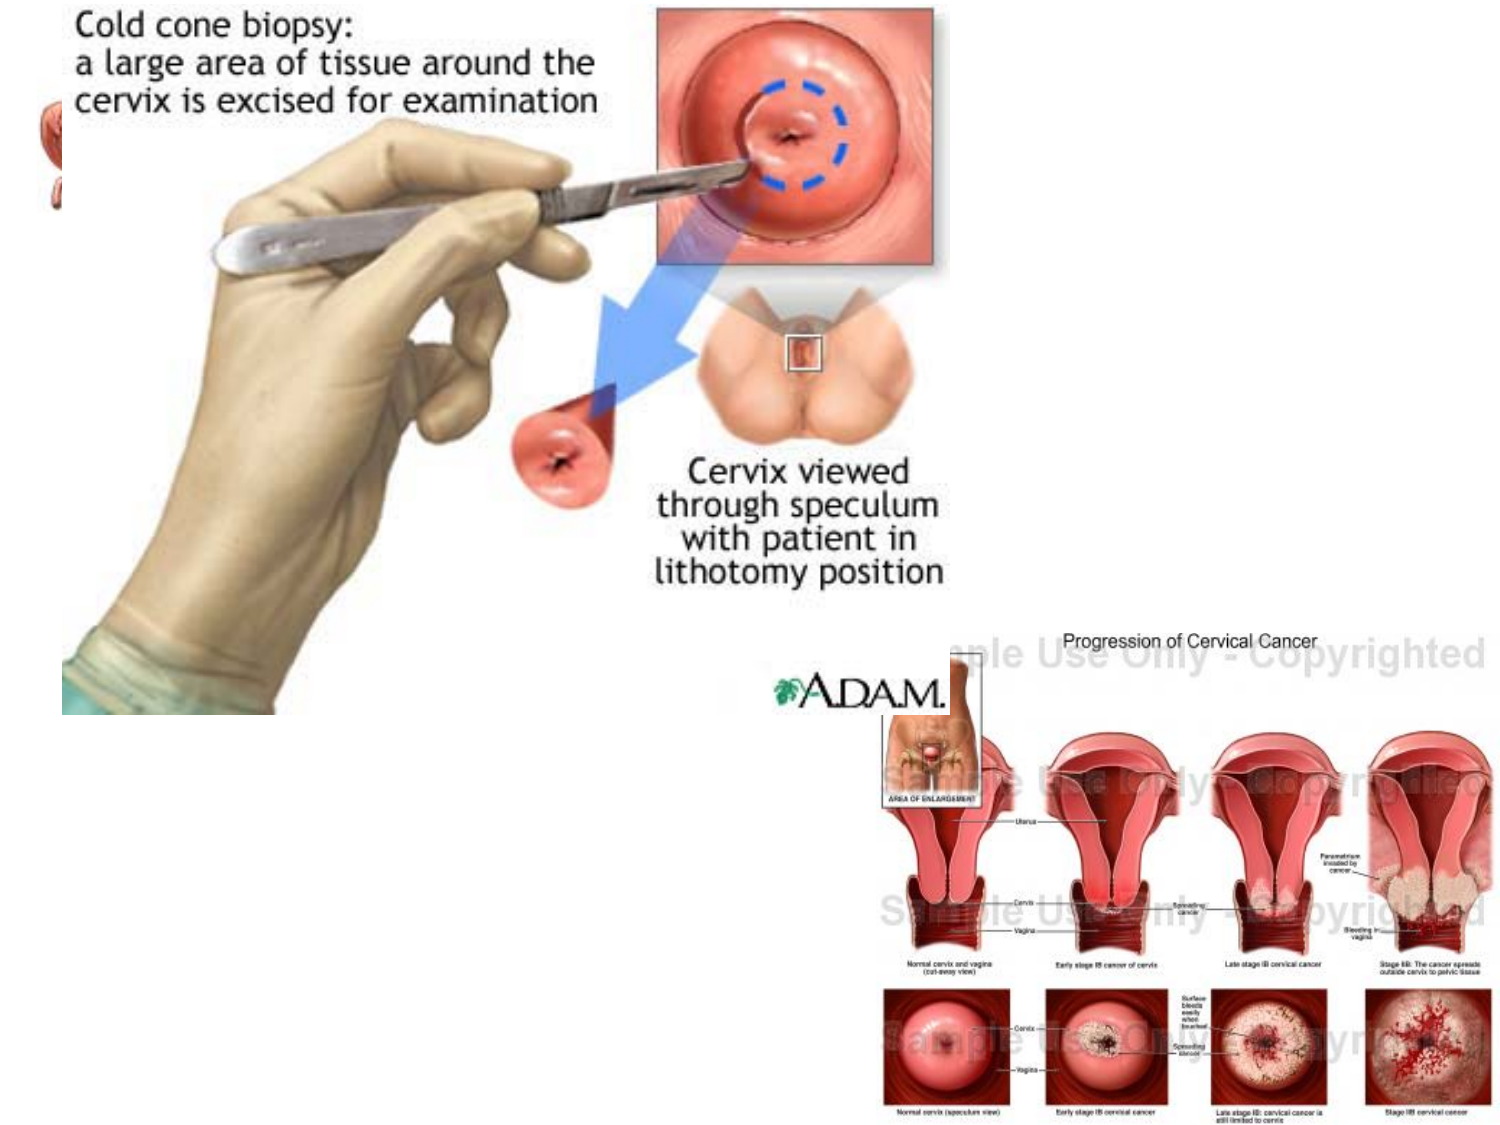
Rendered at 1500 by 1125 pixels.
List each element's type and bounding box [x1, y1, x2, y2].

picture [876, 632, 1500, 1125]
list [62, 4, 951, 716]
picture [37, 45, 62, 714]
